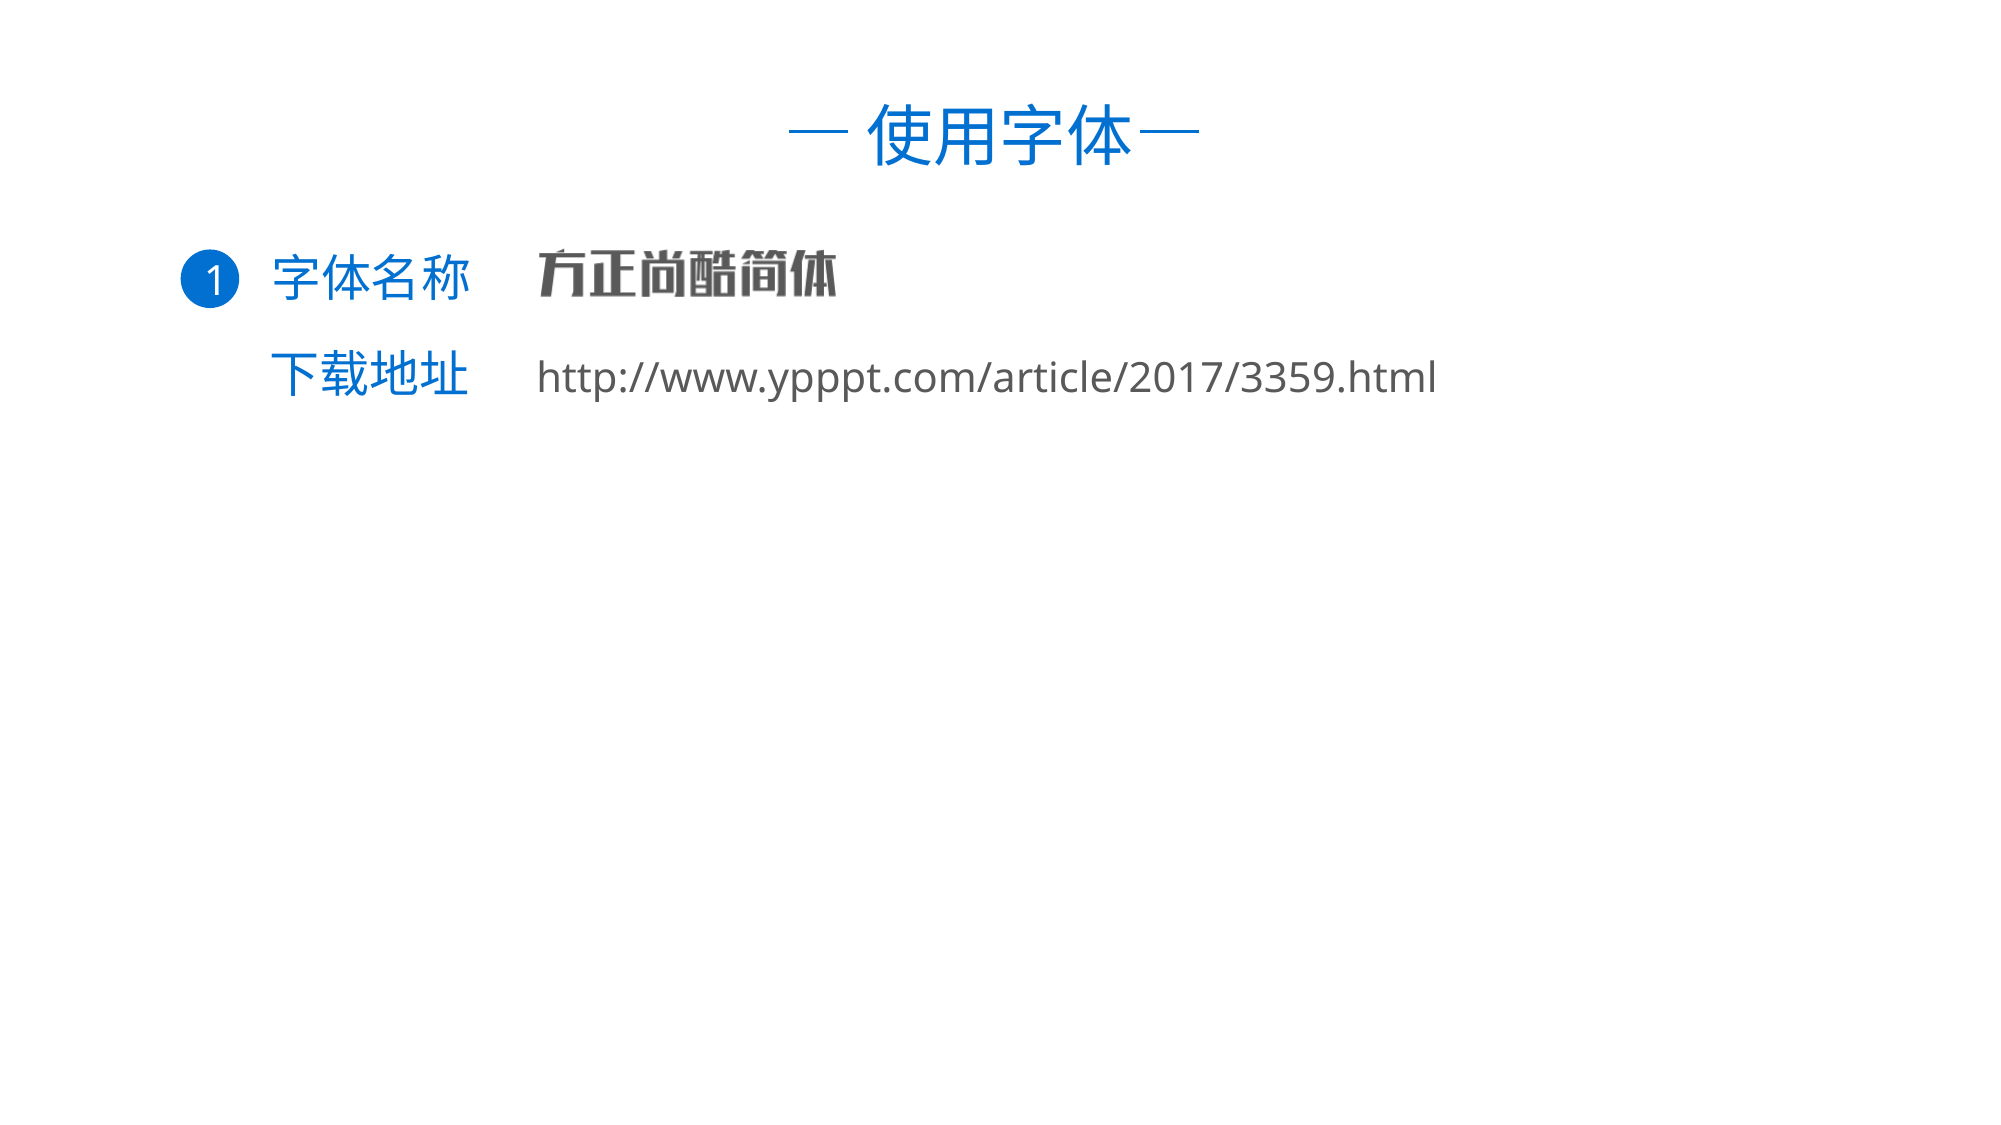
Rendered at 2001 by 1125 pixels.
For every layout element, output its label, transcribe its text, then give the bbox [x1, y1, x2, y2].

text_box 下载地址 [254, 334, 491, 410]
text_box 字体名称 [256, 239, 507, 315]
text_box 使用字体 [830, 70, 1170, 182]
text_box 1 [179, 248, 241, 310]
picture [507, 228, 869, 335]
text_box http://www.ypppt.com/article/2017/3359.html [521, 343, 1558, 409]
